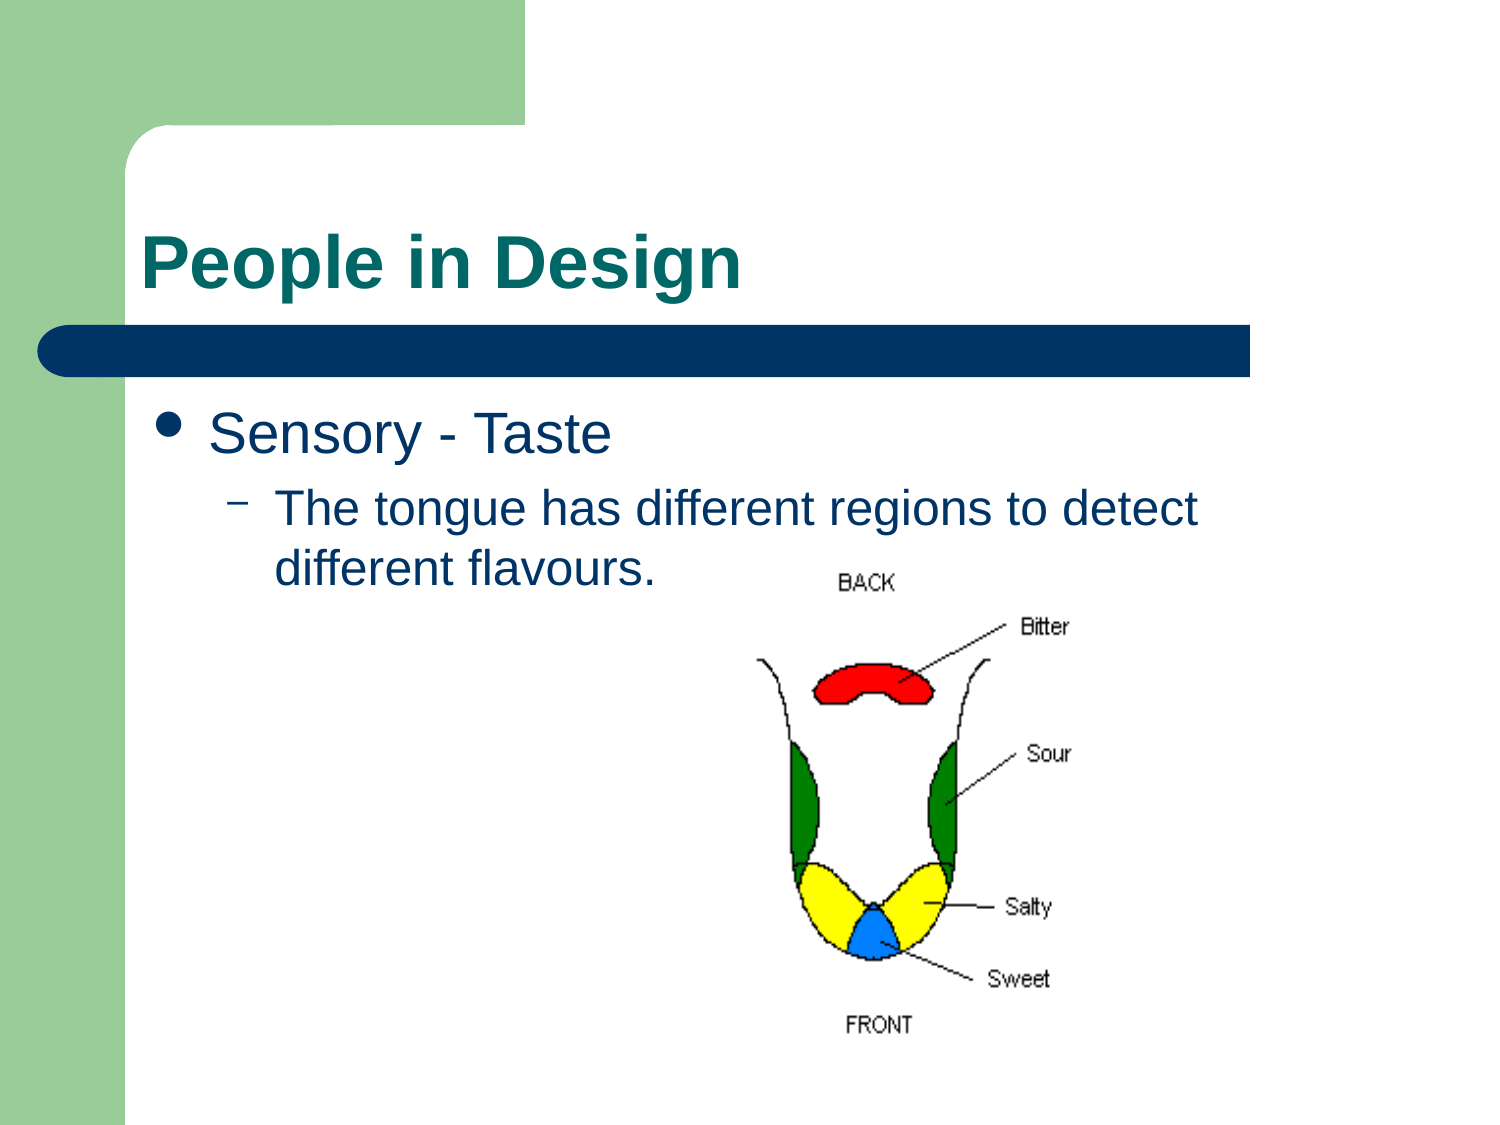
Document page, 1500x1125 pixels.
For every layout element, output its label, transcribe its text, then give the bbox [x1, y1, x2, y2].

list Sensory - Taste The tongue has different regions to detect different flavours. [137, 387, 1400, 999]
picture [716, 550, 1105, 1071]
title People in Design [124, 124, 1426, 313]
